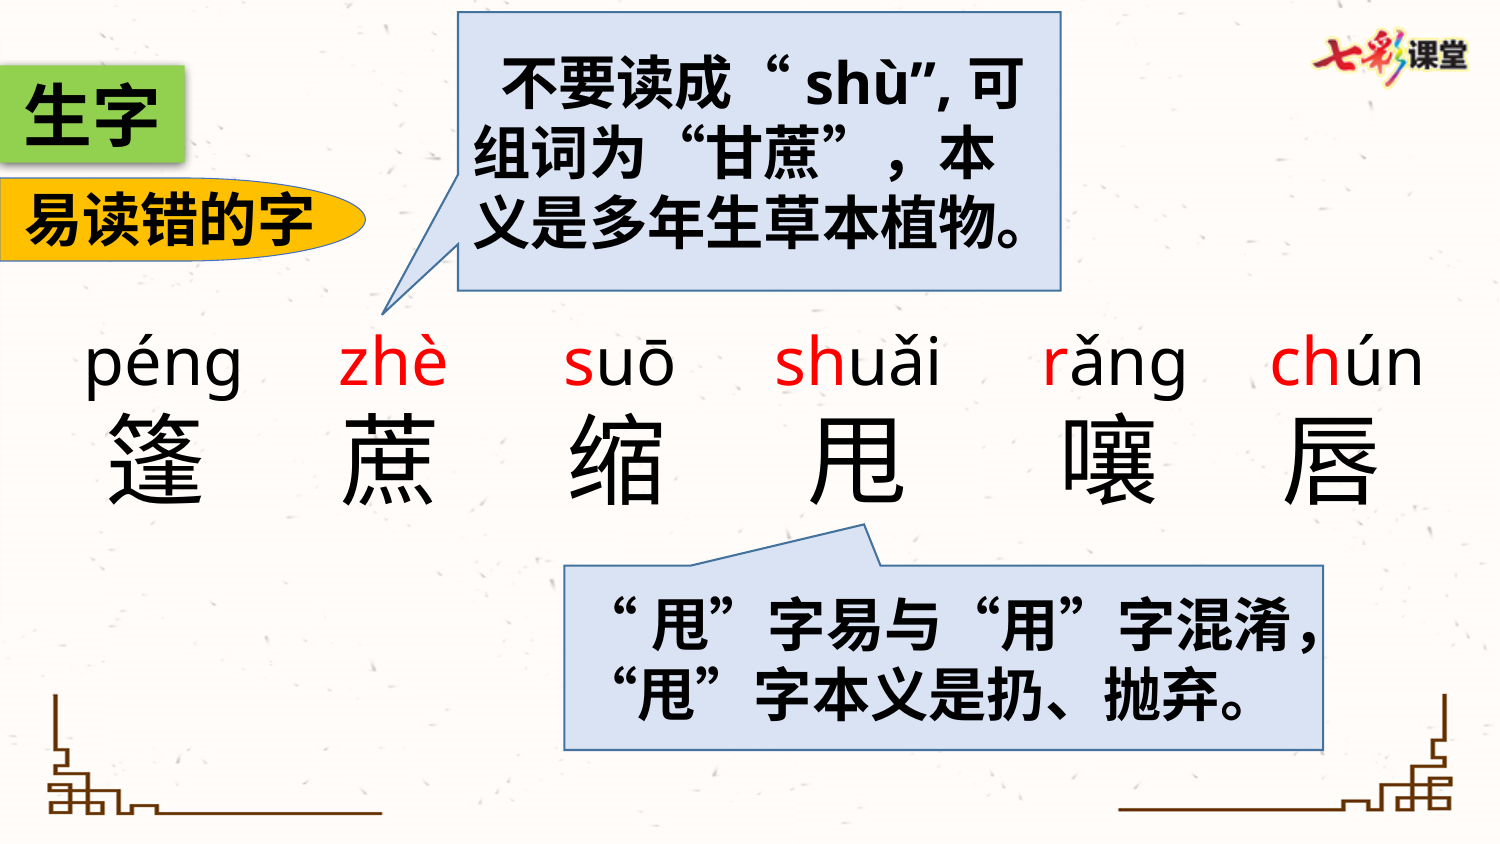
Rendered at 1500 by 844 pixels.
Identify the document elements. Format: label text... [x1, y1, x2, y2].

text_box péng [69, 311, 260, 407]
text_box “甩”字易与“用”字混淆，“甩”字本义是扔、抛弃。 [563, 523, 1325, 752]
text_box chún [1255, 311, 1461, 407]
text_box 缩 [552, 407, 682, 525]
text_box 不要读成“shù”,可组词为“甘蔗”，本义是多年生草本植物。 [381, 11, 1062, 316]
text_box rǎnɡ [1026, 311, 1233, 407]
text_box 嚷 [1043, 407, 1174, 525]
text_box shuǎi [759, 311, 994, 407]
text_box suō [548, 311, 692, 407]
text_box zhè [324, 311, 480, 407]
picture [0, 0, 1500, 844]
text_box 甩 [792, 407, 923, 525]
text_box 唇 [1266, 389, 1396, 525]
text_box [0, 177, 366, 261]
text_box 生字 [0, 65, 185, 163]
text_box 篷 [91, 389, 221, 525]
text_box 蔗 [325, 407, 456, 525]
